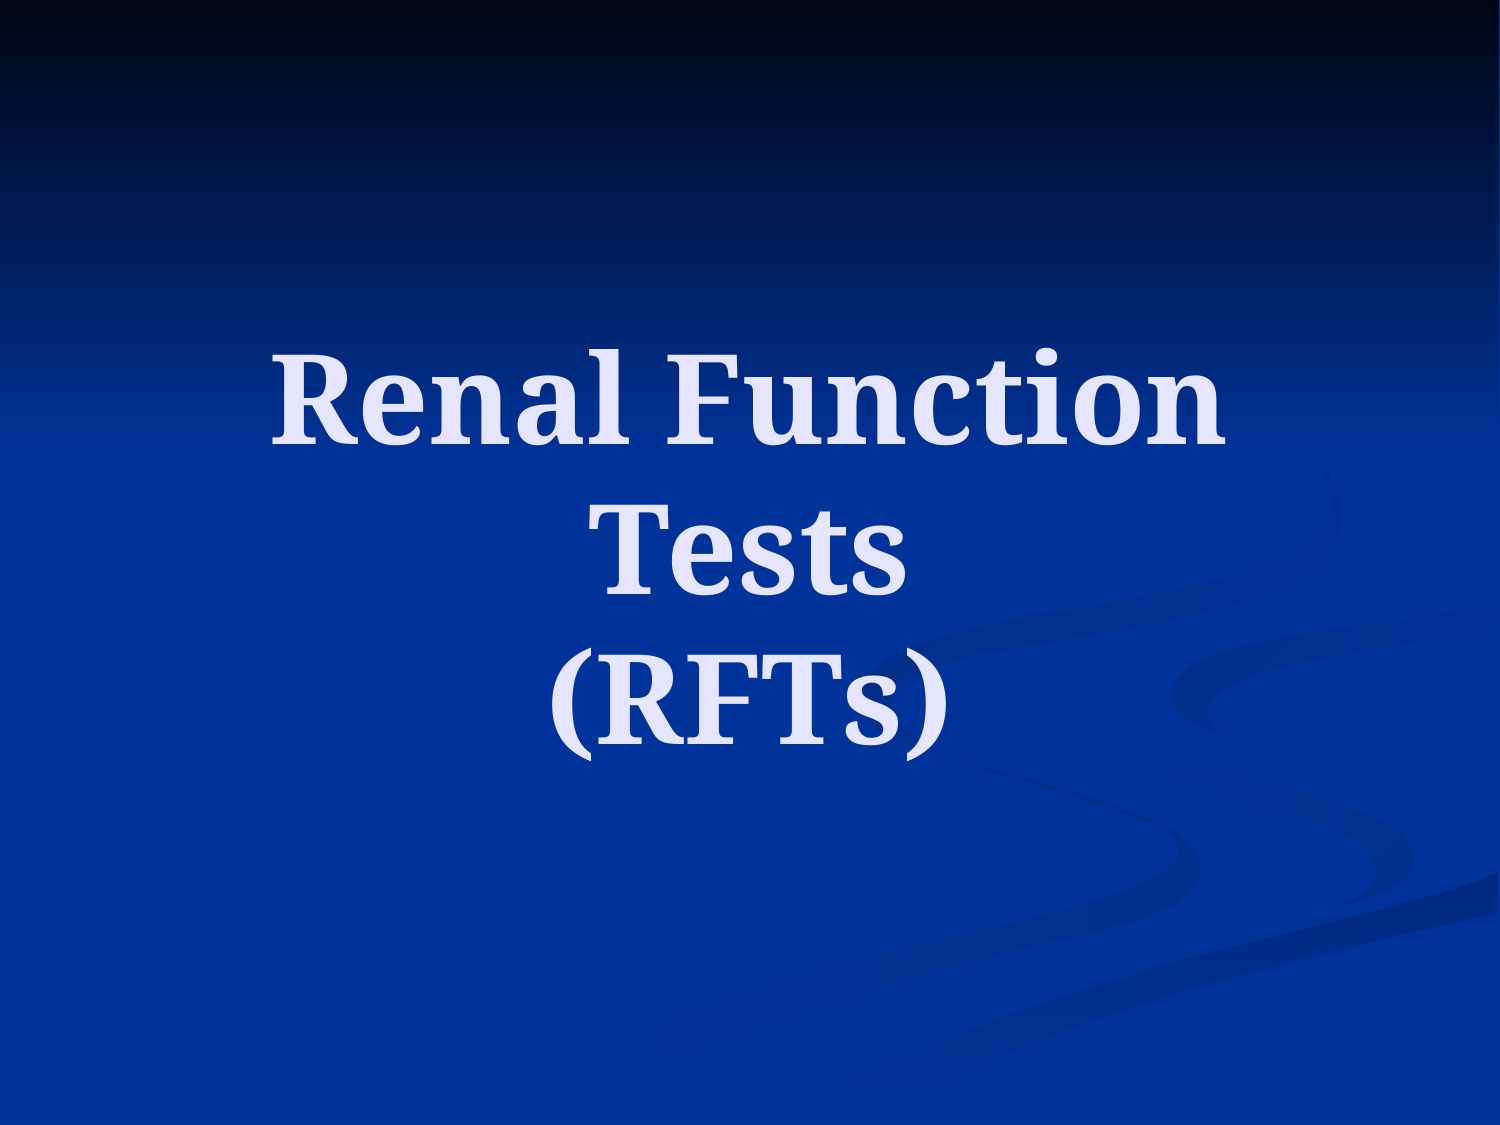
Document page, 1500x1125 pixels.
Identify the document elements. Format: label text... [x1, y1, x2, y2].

title Renal Function Tests (RFTs) [112, 284, 1388, 805]
